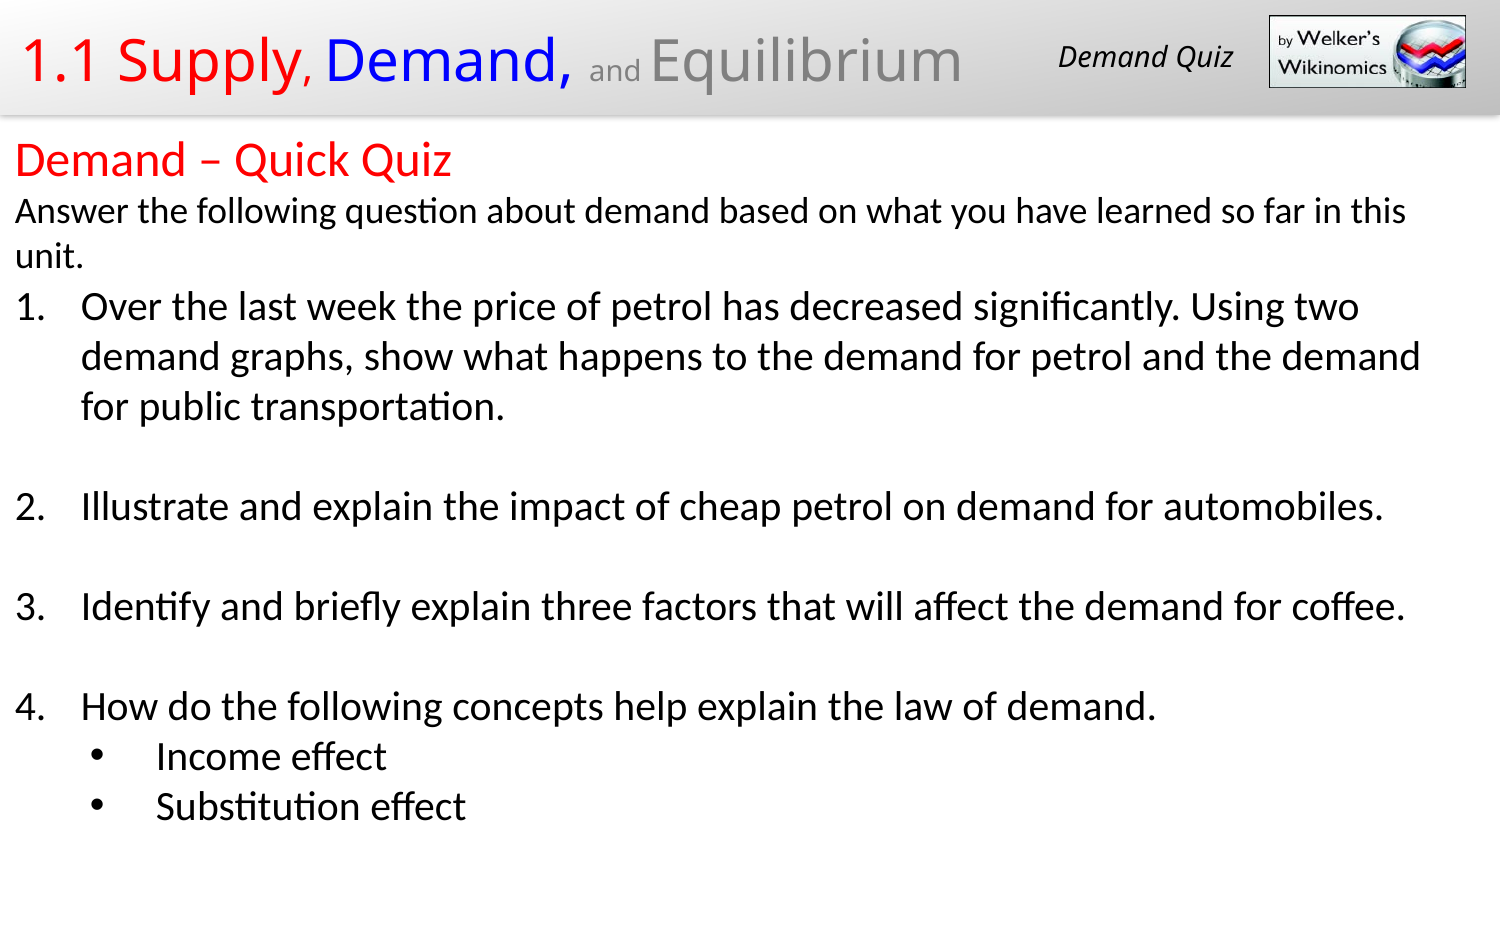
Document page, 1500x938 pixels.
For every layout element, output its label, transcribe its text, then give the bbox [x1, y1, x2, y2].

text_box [0, 0, 1500, 115]
text_box Over the last week the price of petrol has decreased significantly. Using two demand graphs, show what happens to the demand for petrol and the demand for public transportation. Illustrate and explain the impact of cheap petrol on demand for automobiles. Identify and briefly explain three factors that will affect the demand for coffee. How do the following concepts help explain the law of demand. Income effect Substitution effect [0, 271, 1480, 837]
text_box Demand – Quick Quiz Answer the following question about demand based on what you have learned so far in this unit. [0, 123, 1445, 284]
